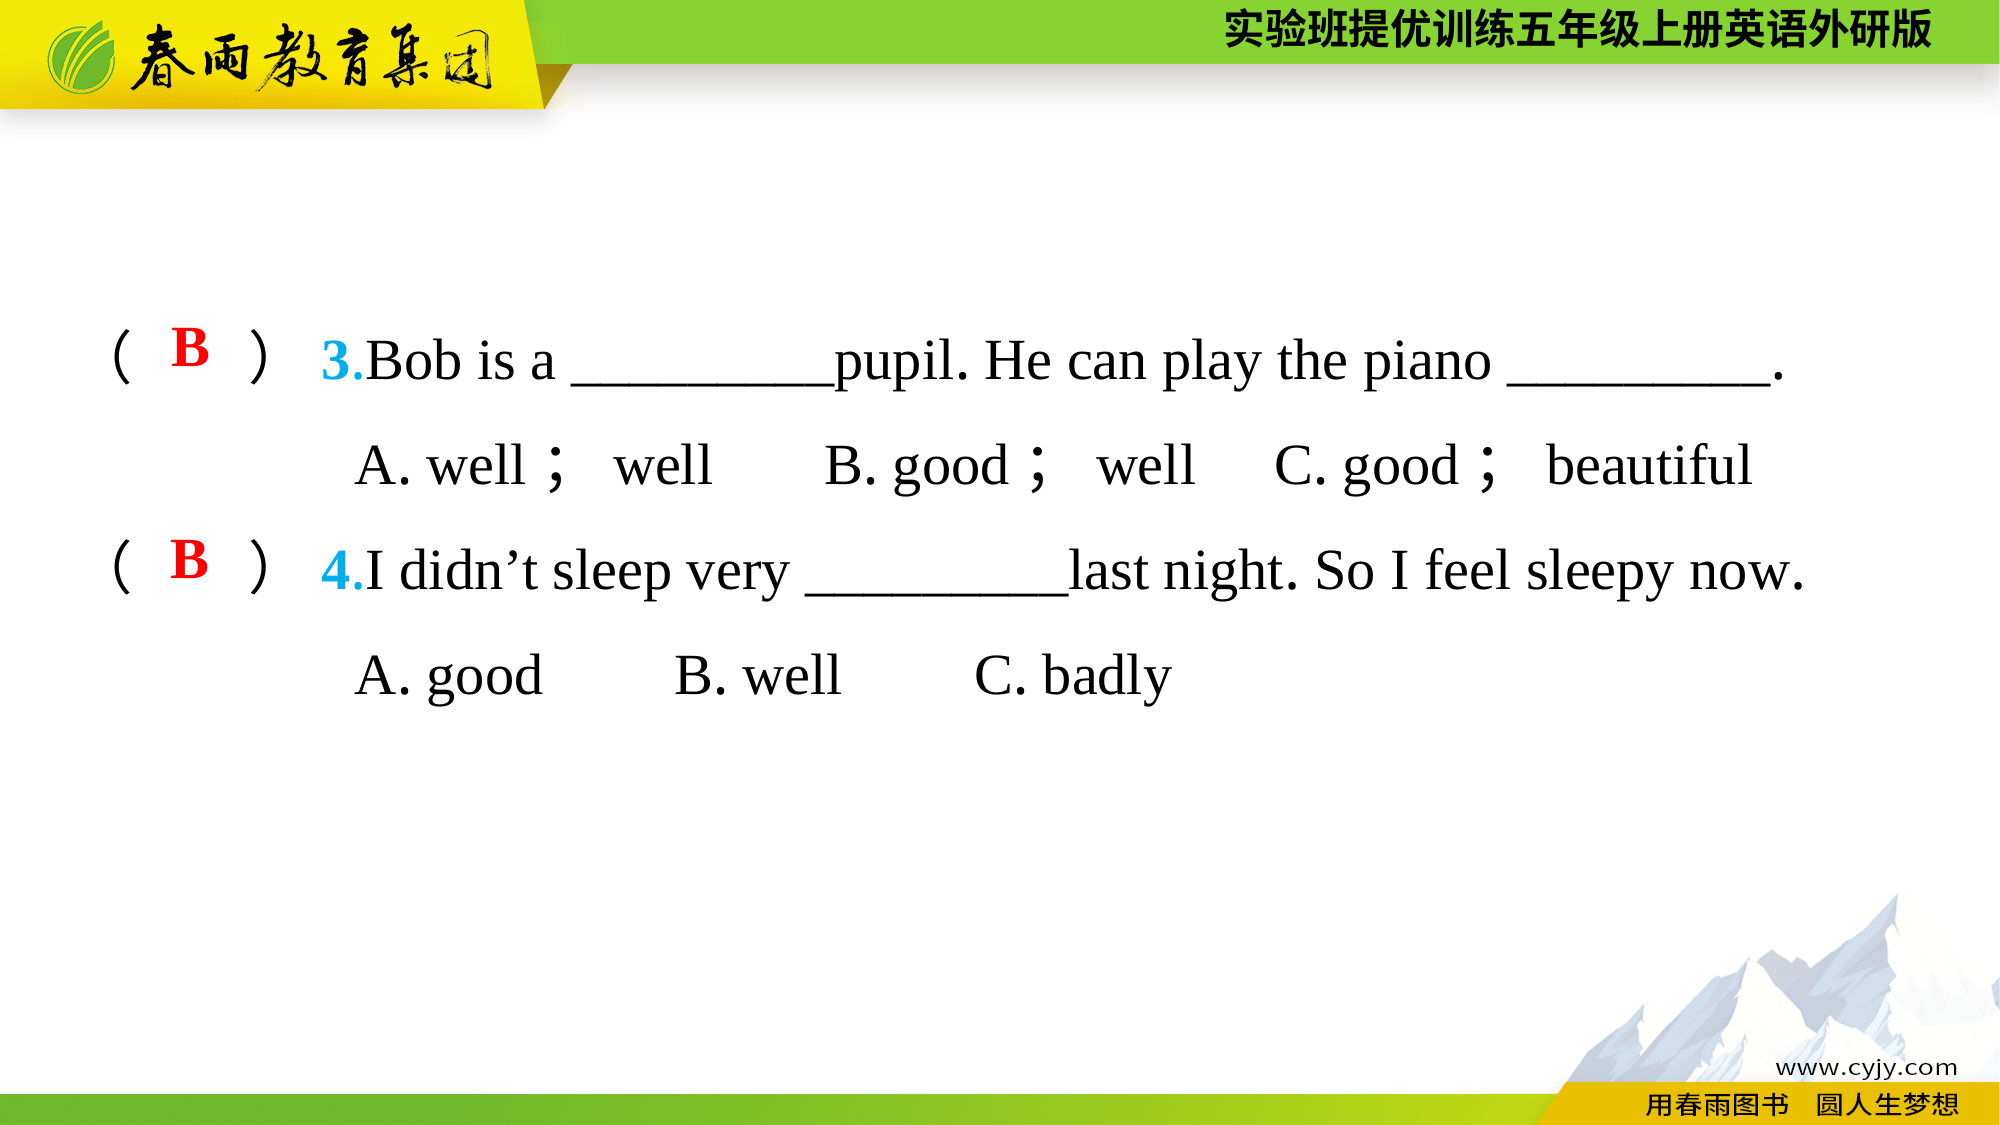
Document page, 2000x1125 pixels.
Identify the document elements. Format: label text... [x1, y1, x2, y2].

picture [0, 0, 2000, 1125]
text_box B [155, 512, 224, 597]
text_box B [156, 300, 226, 386]
list （ ）3.Bob is a _________pupil. He can play the piano _________. A. well；well B. good；well C. good；beautiful （ ）4.I didn’t sleep very _________last night. So I feel sleepy now. A. good B. well C. badly [59, 278, 1944, 705]
